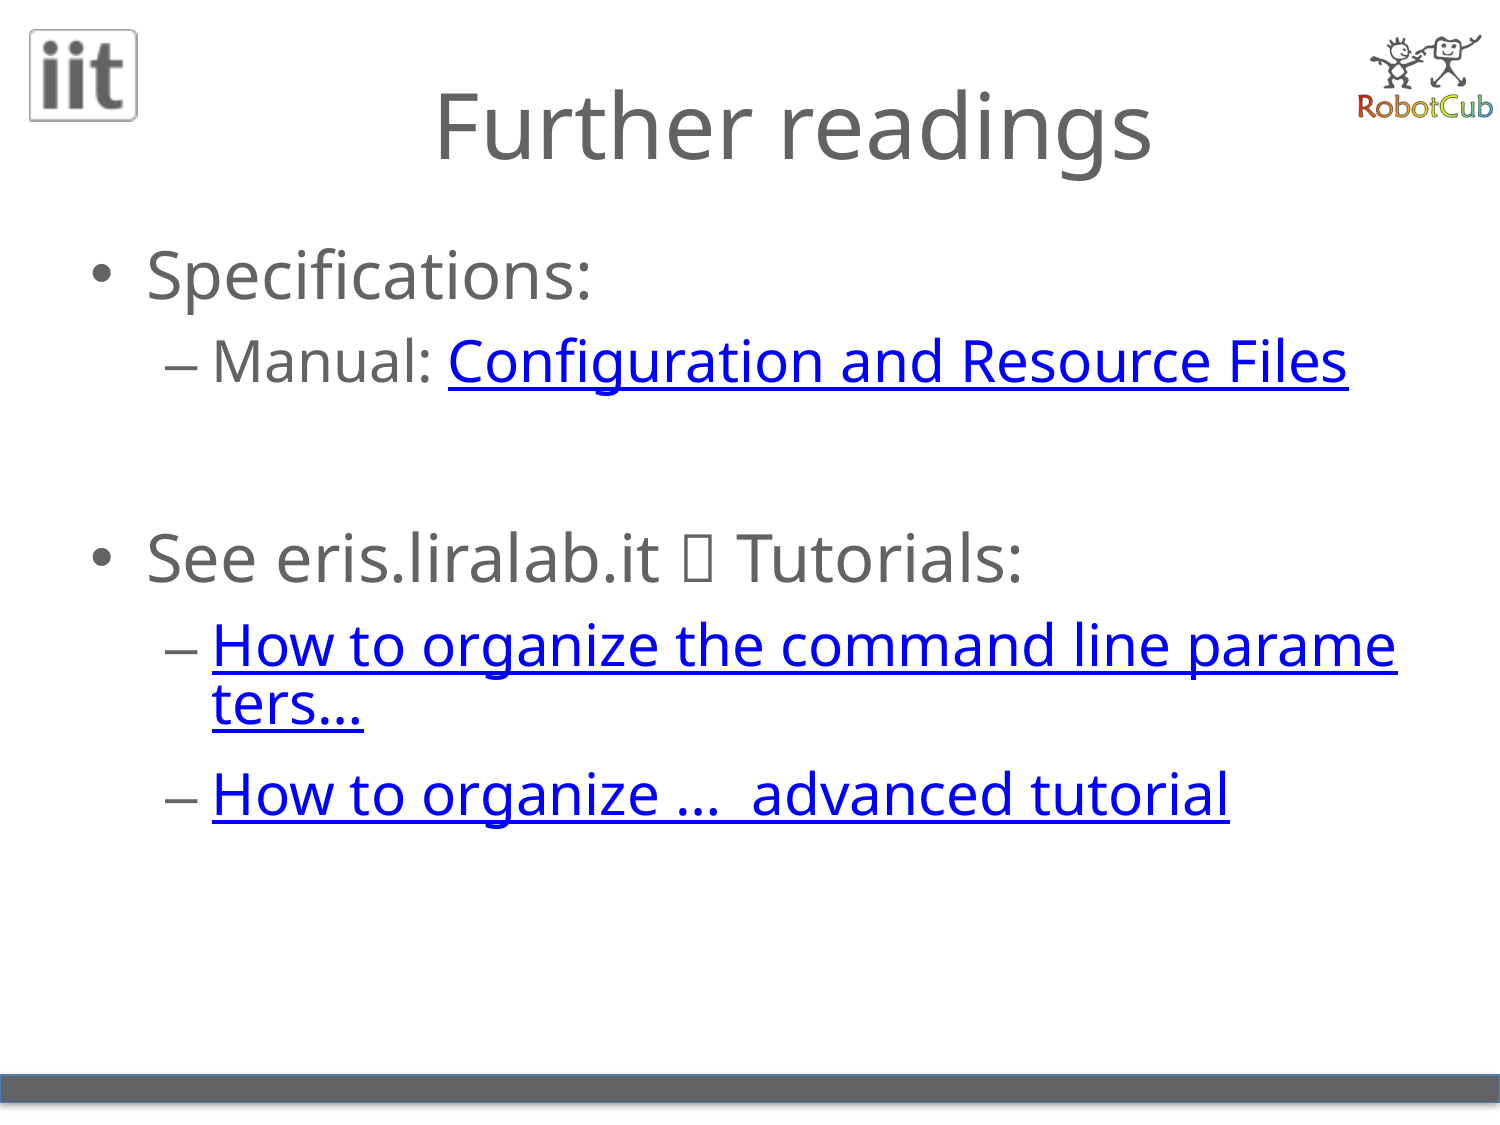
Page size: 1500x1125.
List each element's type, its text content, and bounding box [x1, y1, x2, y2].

list Specifications: Manual: Configuration and Resource Files See eris.liralab.it  Tutorials: How to organize the command line parameters… How to organize … advanced tutorial [75, 224, 1425, 1005]
title Further readings [162, 45, 1425, 200]
picture [29, 29, 138, 122]
picture [1356, 29, 1494, 122]
